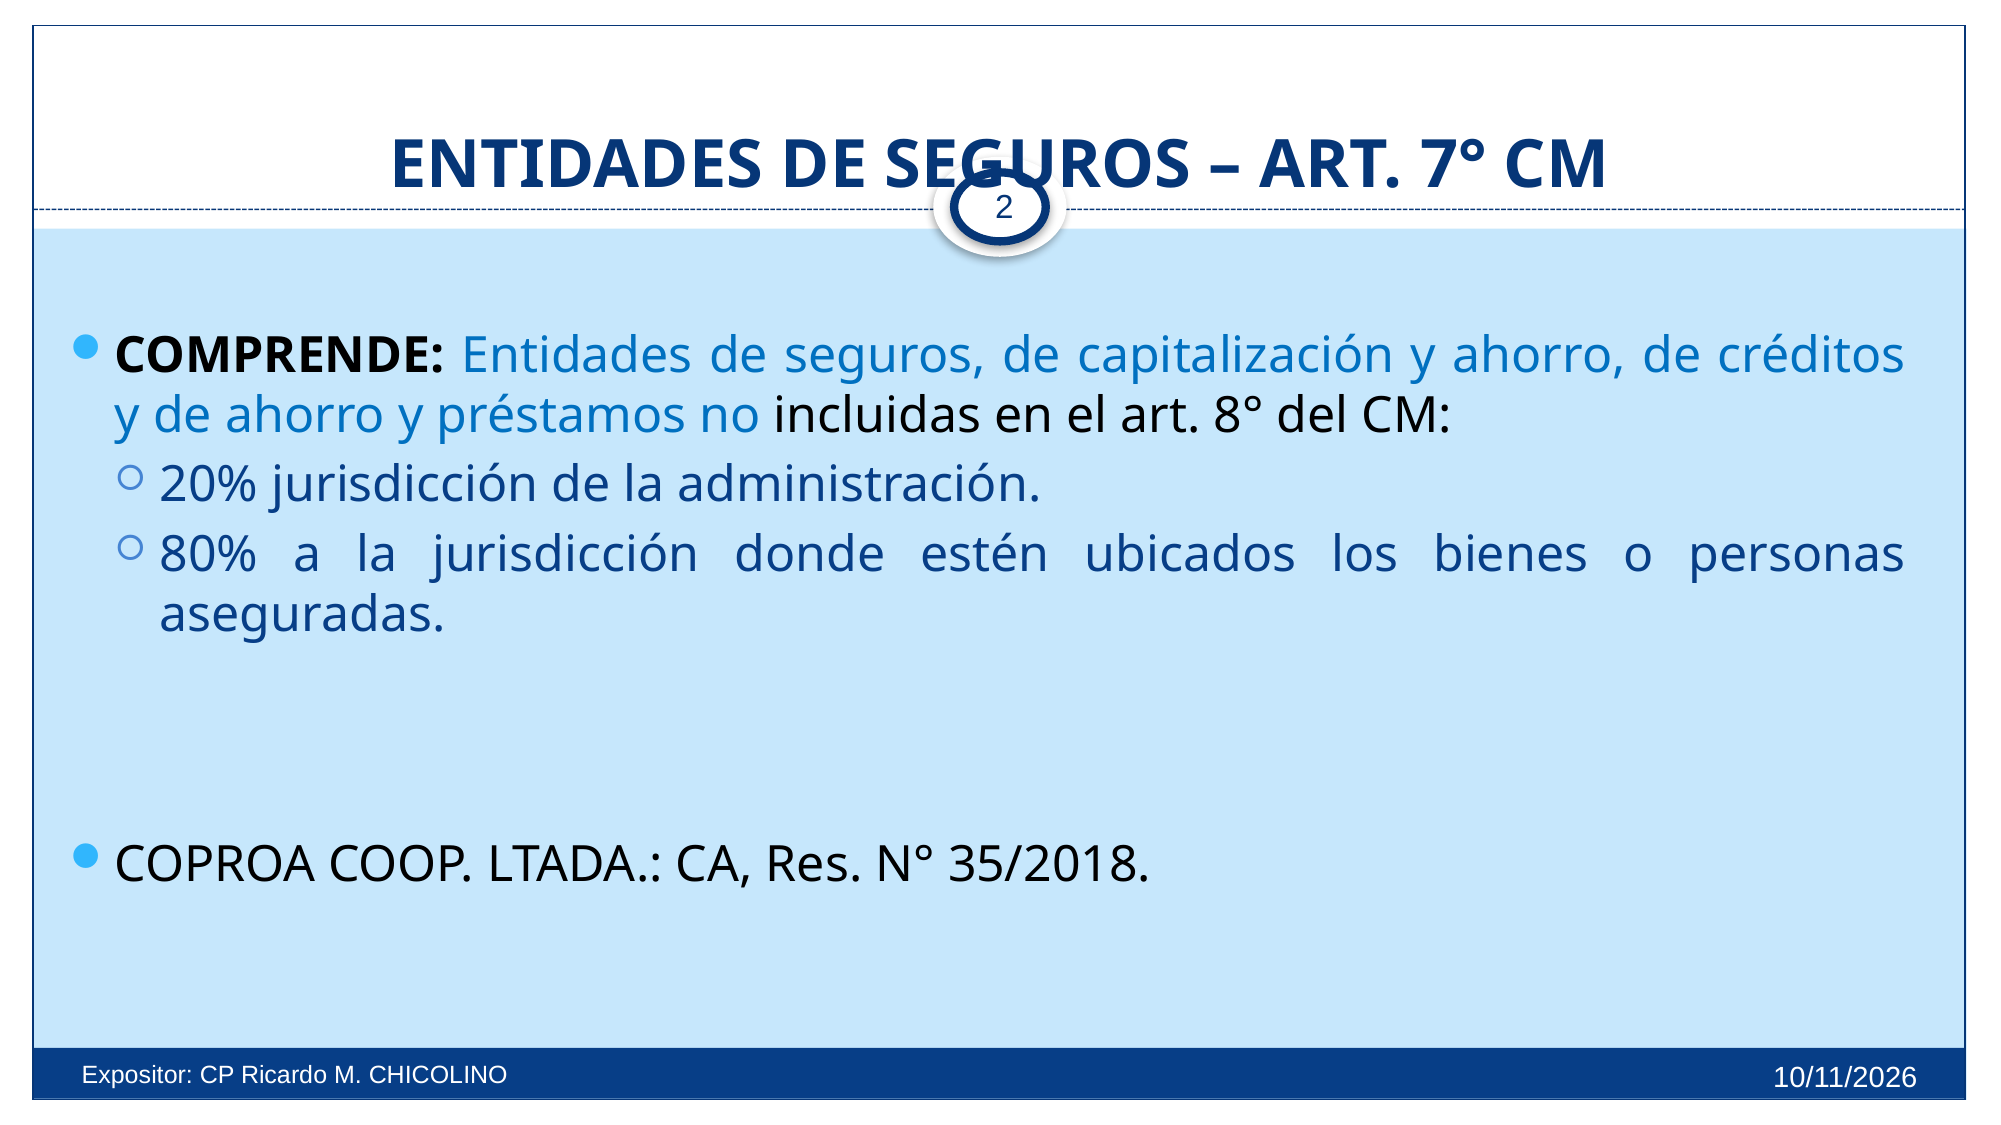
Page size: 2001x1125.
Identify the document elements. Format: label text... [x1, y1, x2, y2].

title ENTIDADES DE SEGUROS – ART. 7° CM [324, 42, 1675, 209]
slide_number 2 [954, 168, 1055, 241]
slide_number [1266, 1050, 1933, 1111]
footer Expositor: CP Ricardo M. CHICOLINO [66, 1051, 850, 1112]
list COMPRENDE: Entidades de seguros, de capitalización y ahorro, de créditos y de ahorro y préstamos no incluidas en el art. 8° del CM: 20% jurisdicción de la administración. 80% a la jurisdicción donde estén ubicados los bienes o personas aseguradas. COPROA COOP. LTADA.: CA, Res. N° 35/2018. [55, 314, 1922, 1005]
